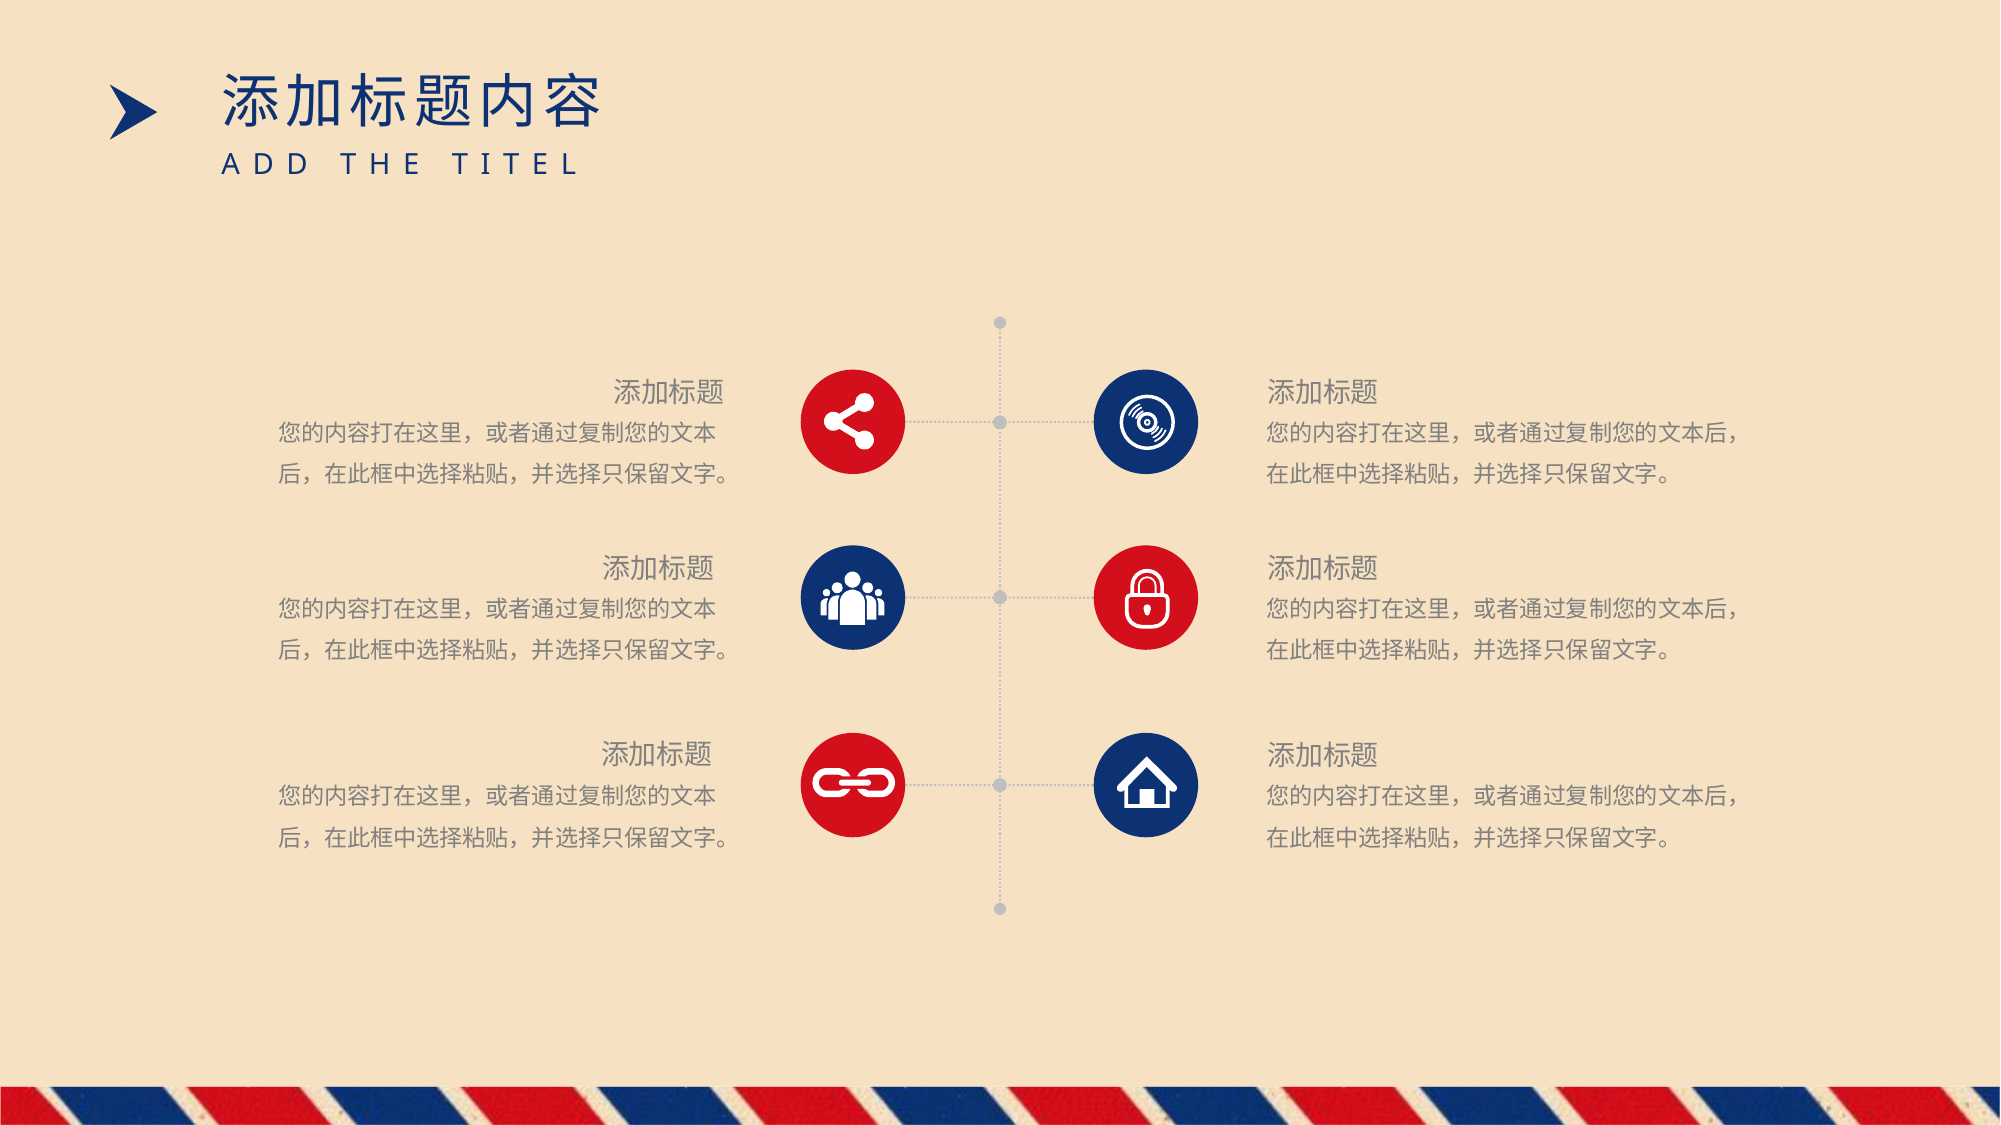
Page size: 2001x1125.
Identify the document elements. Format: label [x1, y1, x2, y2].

text_box [992, 322, 1007, 909]
text_box [109, 56, 656, 189]
text_box [1093, 732, 1199, 838]
text_box [1251, 350, 1751, 492]
text_box [1093, 545, 1199, 650]
text_box [800, 732, 906, 838]
text_box [1093, 369, 1199, 475]
text_box [800, 369, 906, 475]
text_box [263, 526, 748, 668]
text_box [263, 712, 748, 855]
picture [2, 1087, 1998, 1124]
text_box [1251, 526, 1751, 668]
text_box [800, 545, 906, 650]
text_box [263, 350, 748, 492]
text_box [1251, 713, 1751, 855]
